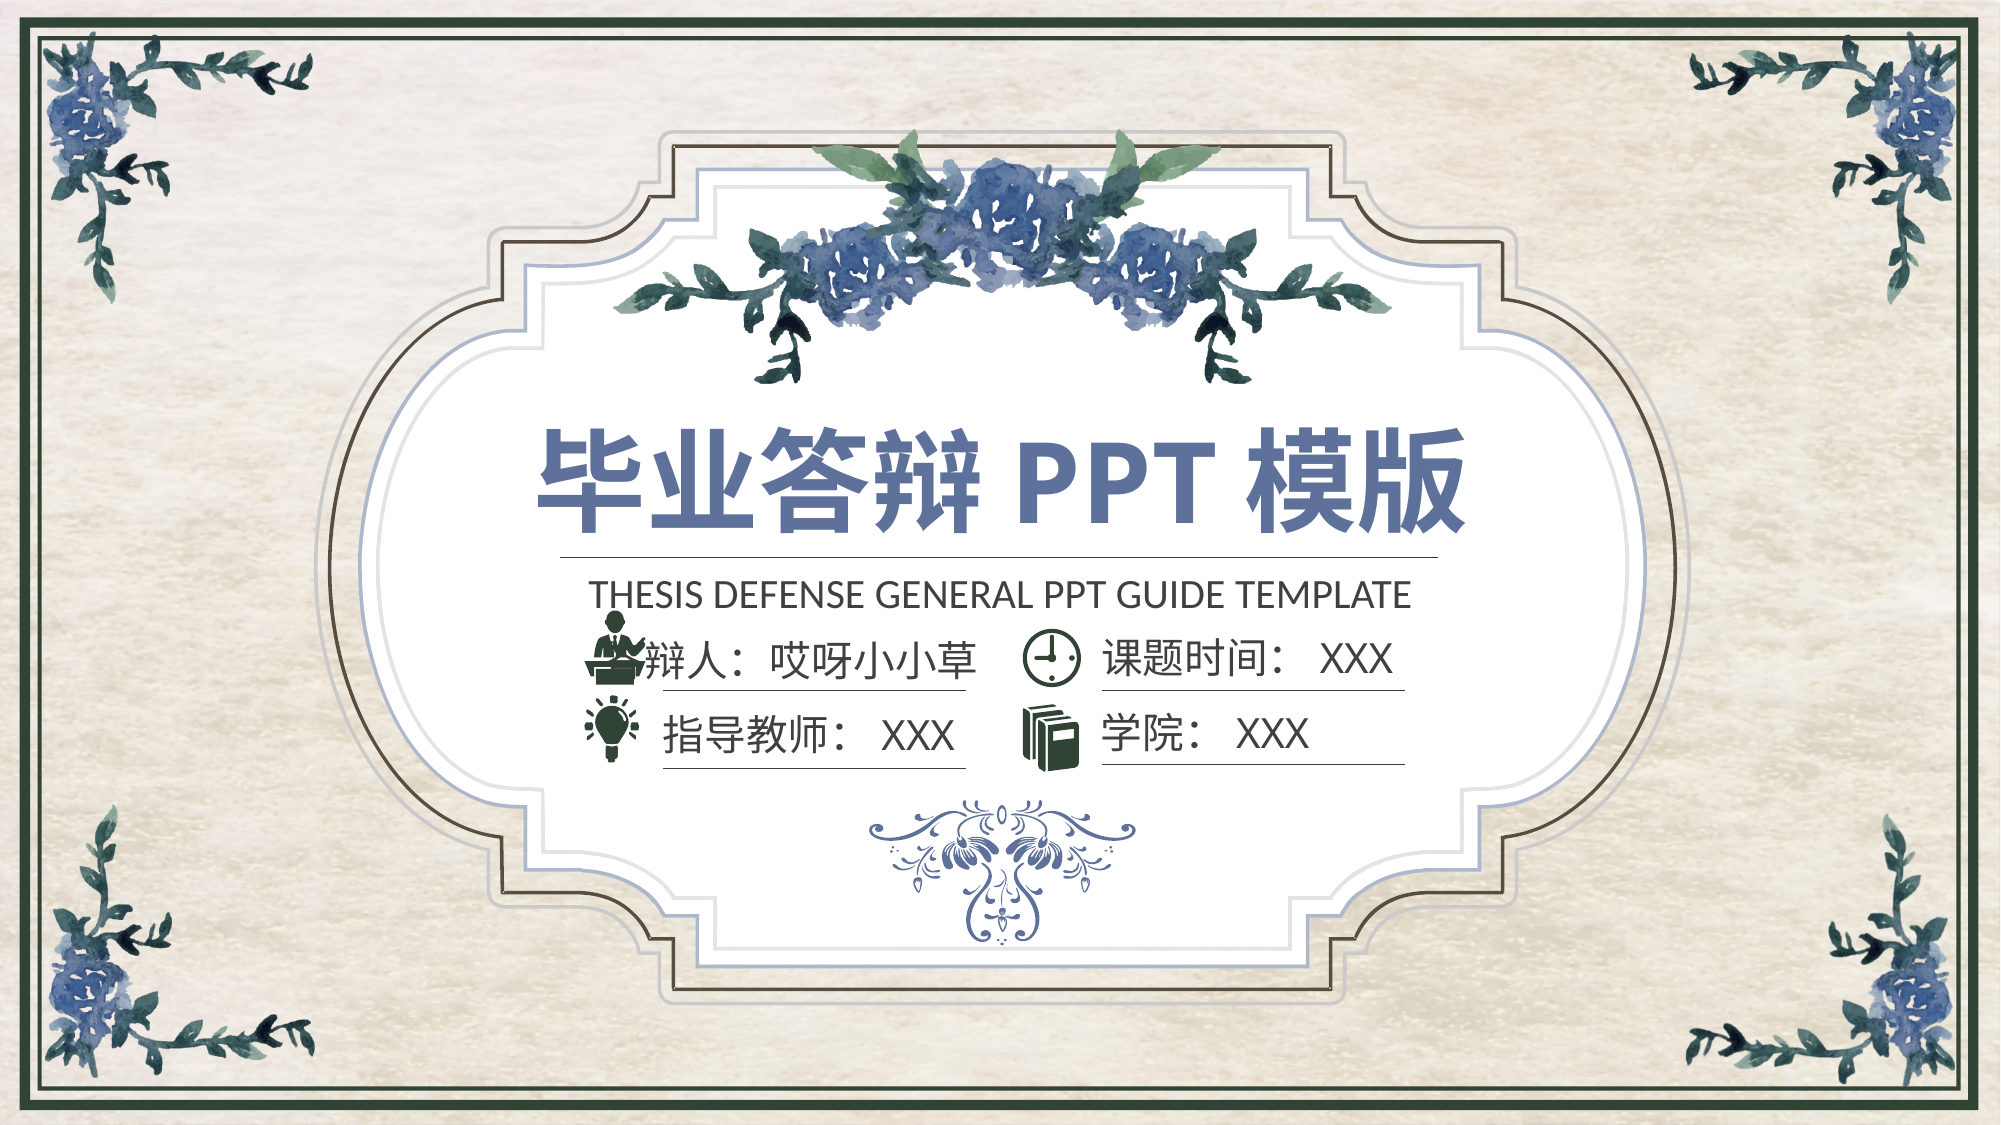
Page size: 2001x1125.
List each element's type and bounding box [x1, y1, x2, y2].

picture [1440, 0, 2001, 1125]
text_box [584, 695, 640, 763]
text_box [36, 35, 437, 1092]
picture [613, 129, 1392, 384]
text_box [19, 16, 437, 1111]
text_box [1563, 35, 1962, 1092]
text_box [865, 798, 1139, 947]
text_box [564, 0, 1440, 1125]
text_box [1563, 16, 1979, 1111]
picture [0, 0, 564, 1125]
